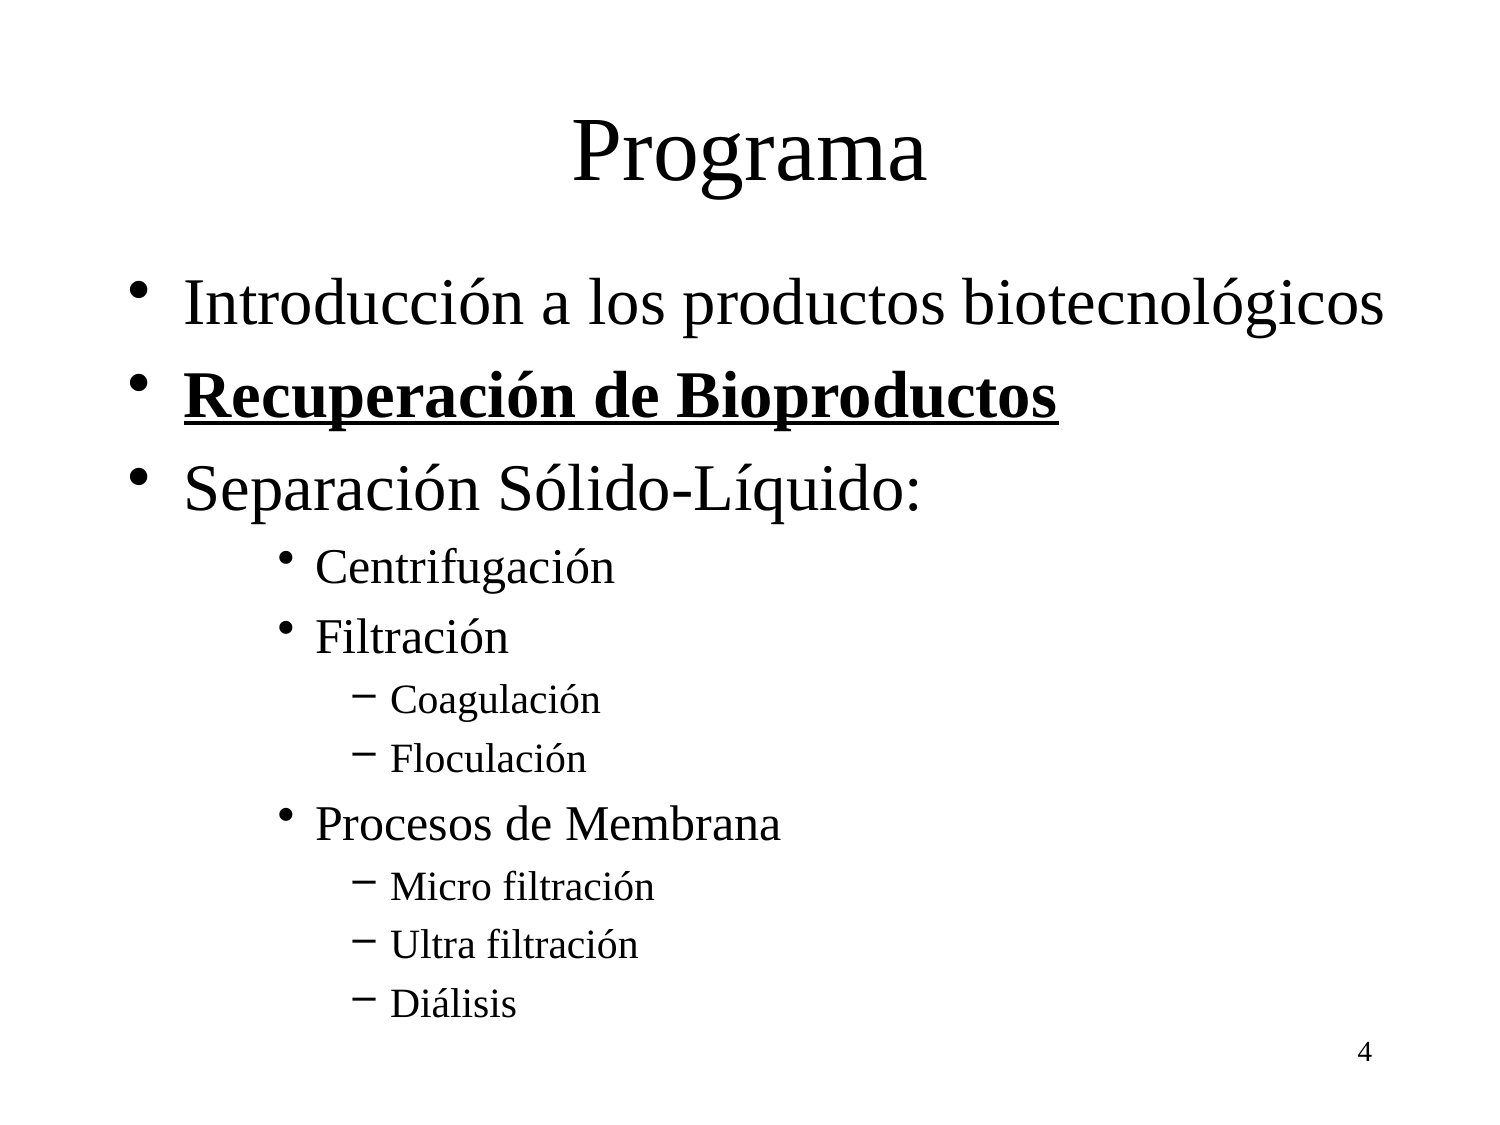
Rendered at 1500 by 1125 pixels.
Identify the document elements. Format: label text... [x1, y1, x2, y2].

title Programa [112, 49, 1388, 238]
list Introducción a los productos biotecnológicos Recuperación de Bioproductos Separación Sólido-Líquido: Centrifugación Filtración Coagulación Floculación Procesos de Membrana Micro filtración Ultra filtración Diálisis [112, 249, 1454, 1001]
slide_number 4 [1074, 1024, 1388, 1101]
